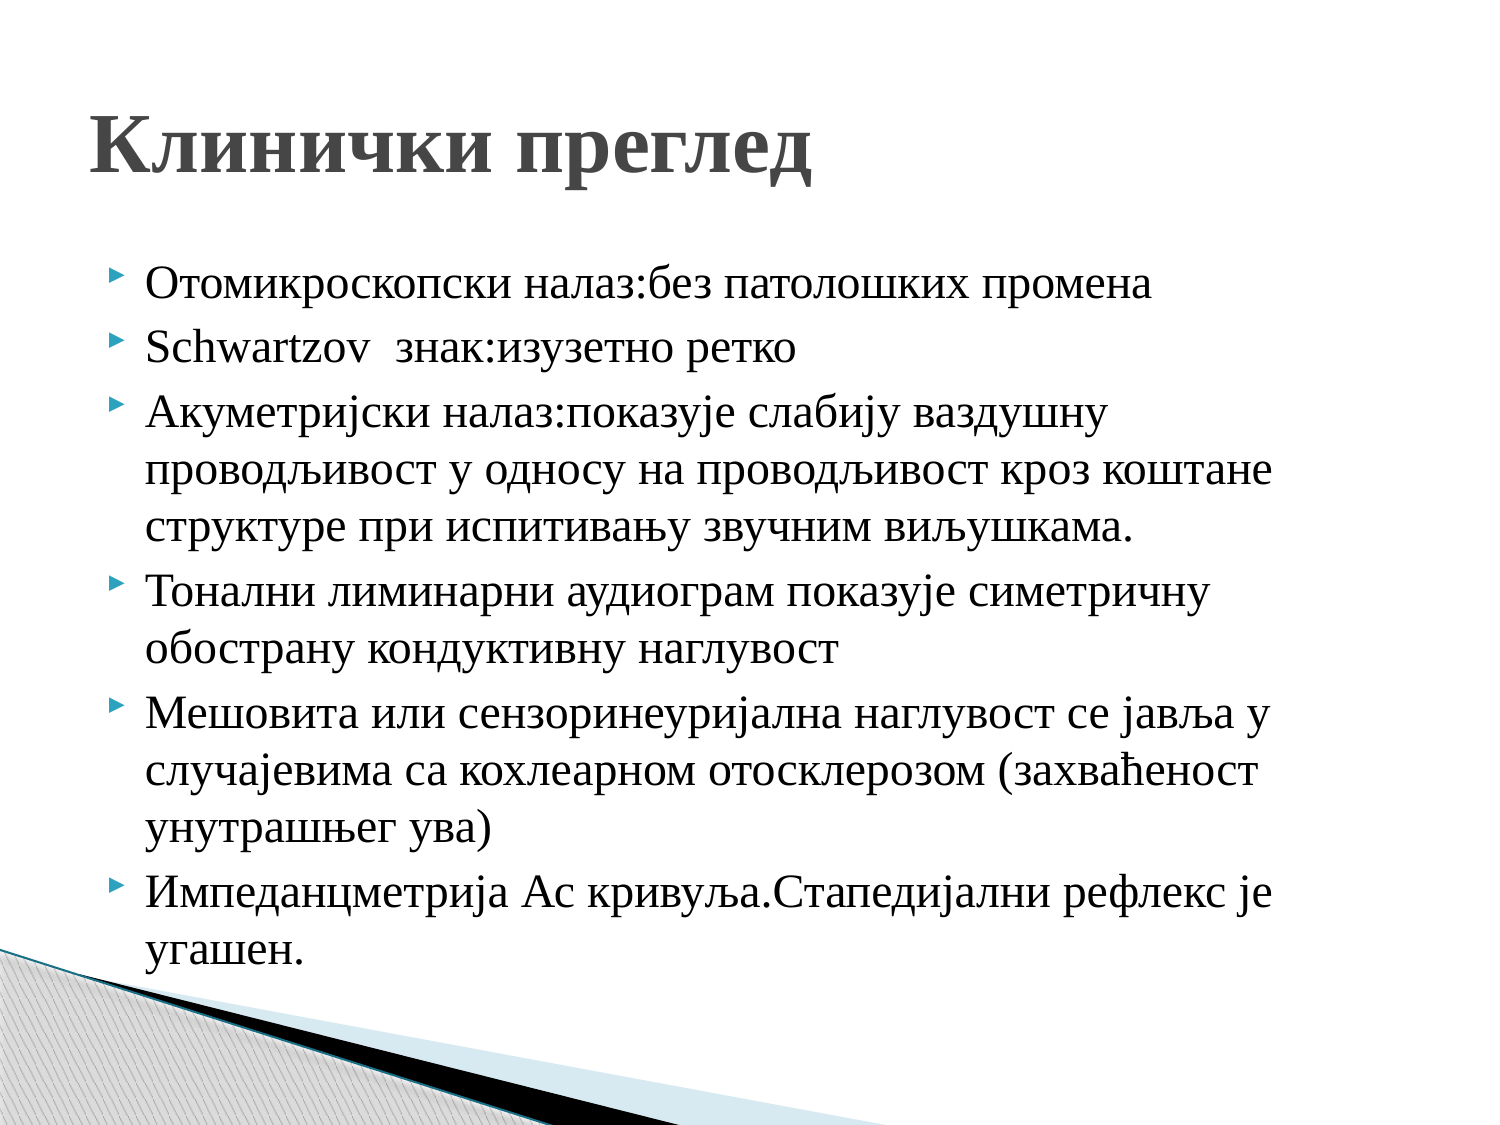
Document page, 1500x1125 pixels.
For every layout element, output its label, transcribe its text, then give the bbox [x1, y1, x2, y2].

title Клинички преглед [75, 45, 1425, 233]
list Отомикроскопски налаз:без патолошких промена Schwartzov знак:изузетно ретко Акуметријски налаз:показује слабију ваздушну проводљивост у односу на проводљивост кроз коштане структуре при испитивању звучним виљушкама. Тонални лиминарни аудиограм показује симетричну обострану кондуктивну наглувост Мешовита или сензоринеуријална наглувост се јавља у случајевима са кохлеарном отосклерозом (захваћеност унутрашњег ува) Импеданцметрија Ас кривуља.Стапедијални рефлекс је угашен. [74, 242, 1426, 986]
